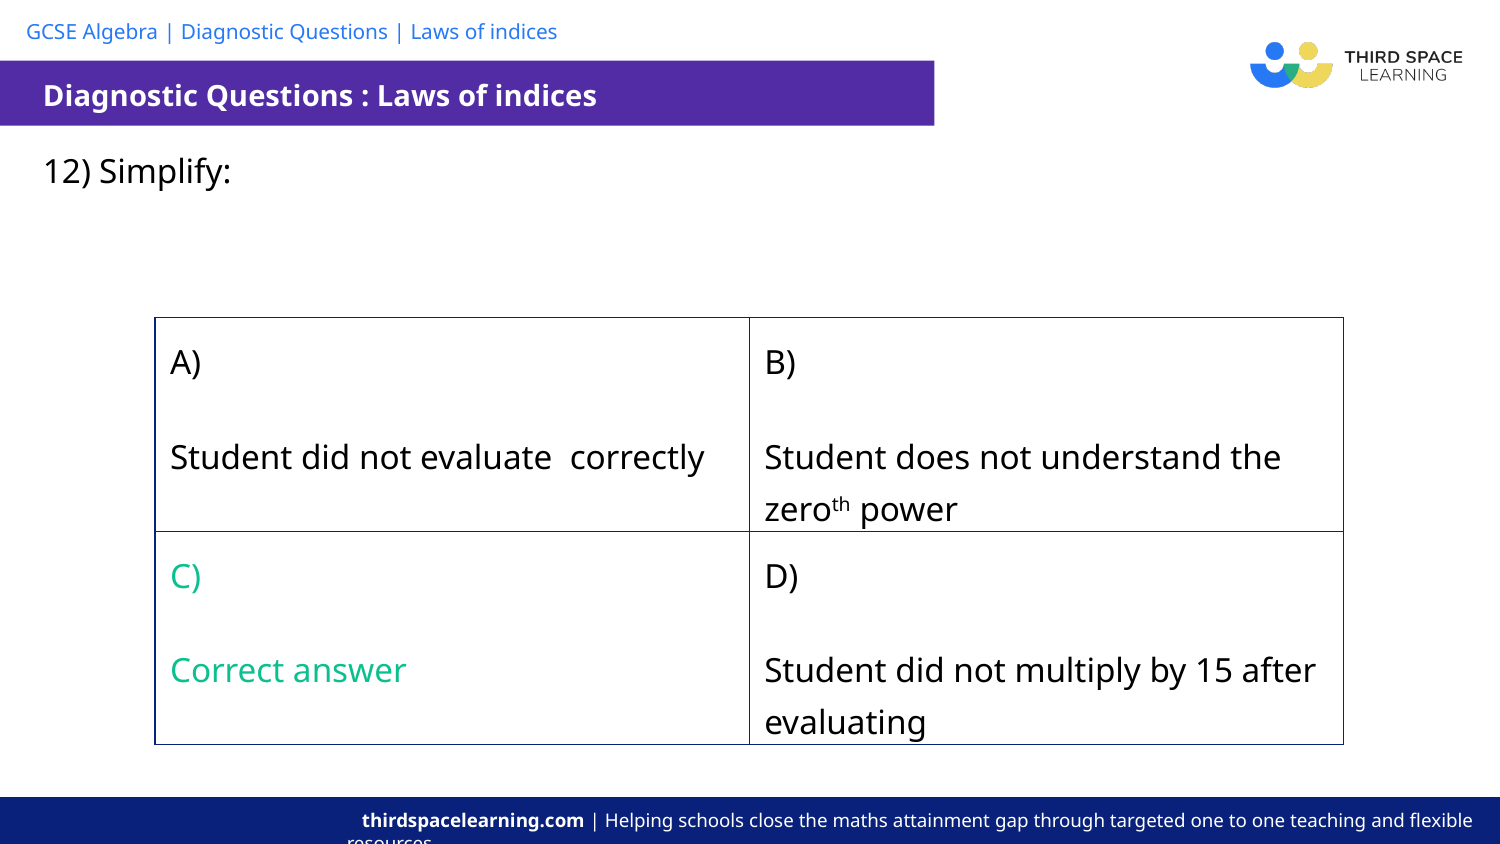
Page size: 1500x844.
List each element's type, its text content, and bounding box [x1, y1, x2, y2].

text_box Diagnostic Questions : Laws of indices [27, 61, 778, 127]
picture [1250, 33, 1465, 99]
